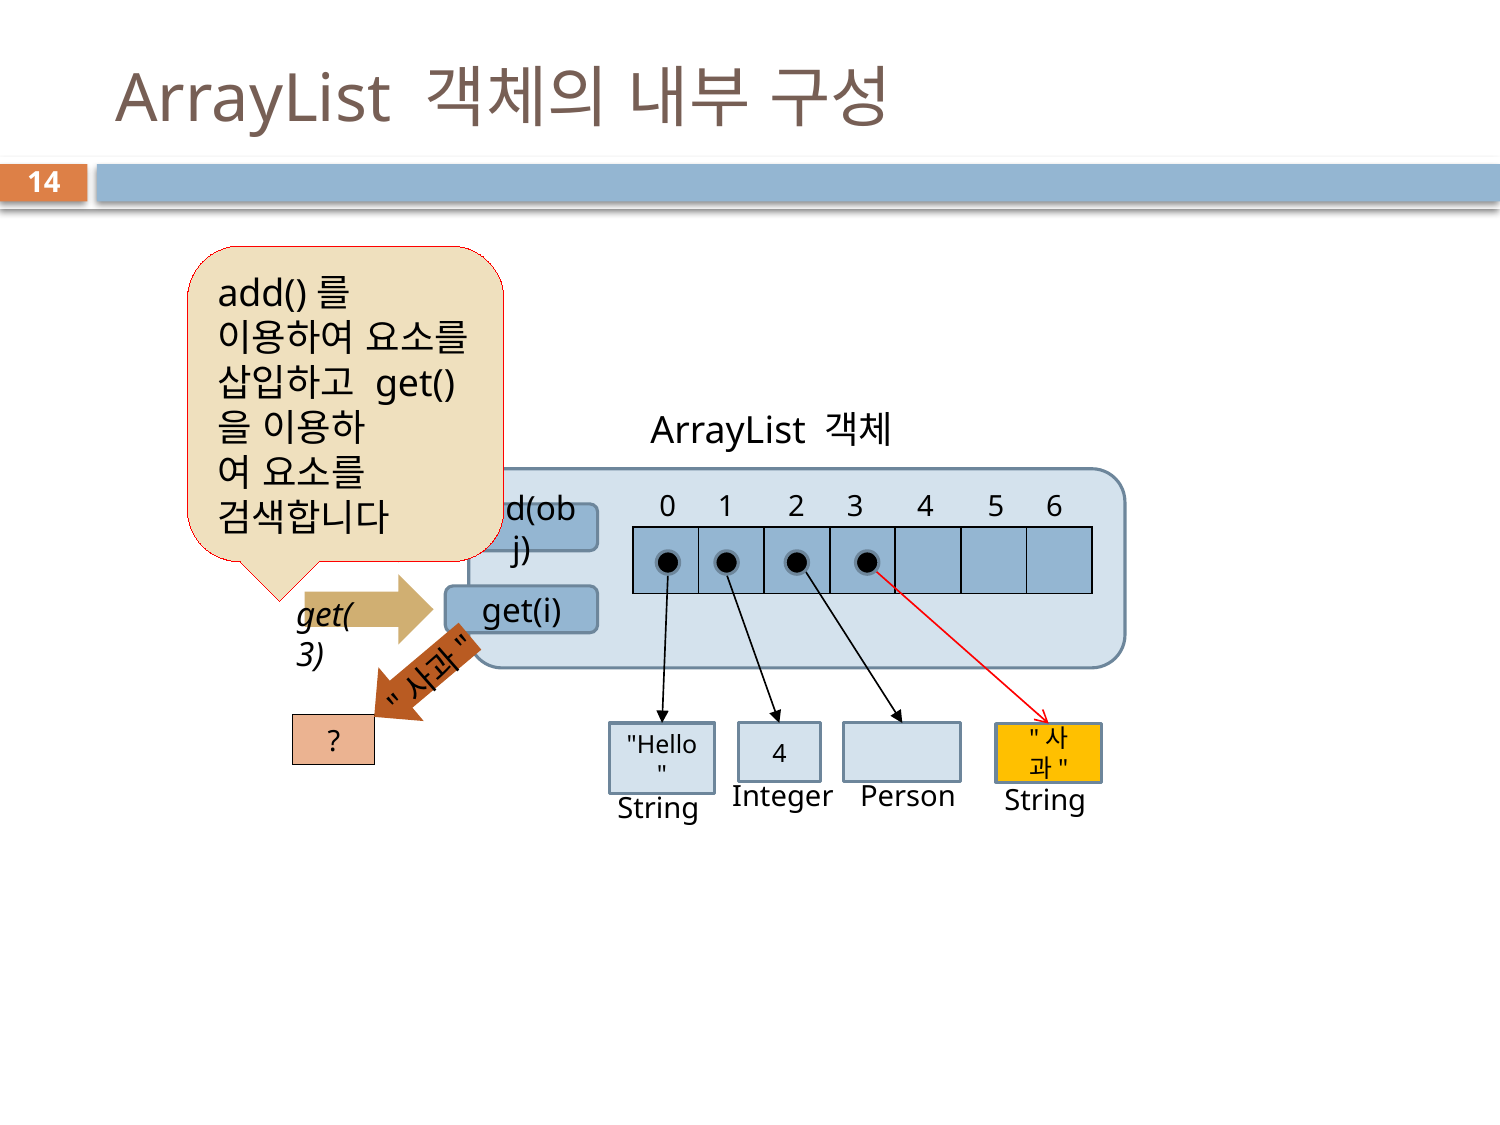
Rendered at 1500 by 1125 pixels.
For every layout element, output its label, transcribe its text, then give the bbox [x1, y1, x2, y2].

table_header [699, 528, 763, 593]
text_box [384, 572, 435, 646]
text_box [842, 721, 962, 769]
text_box ArrayList 객체 [635, 398, 919, 459]
table_header [765, 528, 829, 593]
slide_number 14 [0, 162, 88, 203]
title ArrayList 객체의 내부 구성 [100, 37, 1438, 153]
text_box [678, 621, 771, 676]
text_box 4 [902, 480, 954, 531]
table_header [962, 528, 1026, 559]
text_box Integer [717, 769, 845, 820]
table_header [634, 528, 698, 593]
table_header [896, 528, 960, 559]
table_header [1027, 528, 1091, 593]
text_box String [602, 781, 715, 832]
text_box 6 [1031, 480, 1083, 531]
text_box 3 [832, 480, 884, 531]
text_box [372, 712, 379, 719]
text_box 0 [644, 480, 696, 531]
text_box get(3) [281, 585, 384, 681]
text_box 2 [773, 480, 825, 531]
text_box Person [845, 769, 971, 820]
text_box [885, 560, 1039, 735]
text_box ? [292, 714, 375, 765]
text_box get(i) [443, 584, 600, 635]
text_box 5 [972, 480, 1024, 531]
text_box add()를 이용하여 요소를 삽입하고 get()을 이용하 여 요소를 검색합니다 [187, 246, 504, 602]
text_box "Hello" [608, 721, 716, 795]
text_box [654, 549, 682, 576]
text_box "사과" [362, 610, 499, 740]
table_header [831, 528, 894, 593]
text_box [467, 467, 1127, 670]
text_box String [989, 773, 1102, 824]
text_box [590, 645, 672, 652]
text_box [713, 549, 740, 576]
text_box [777, 597, 879, 696]
text_box 1 [703, 480, 755, 531]
text_box "사과" [994, 722, 1103, 784]
text_box 4 [737, 721, 822, 769]
text_box [853, 549, 881, 576]
text_box [783, 549, 811, 576]
text_box add(obj) [482, 502, 600, 553]
